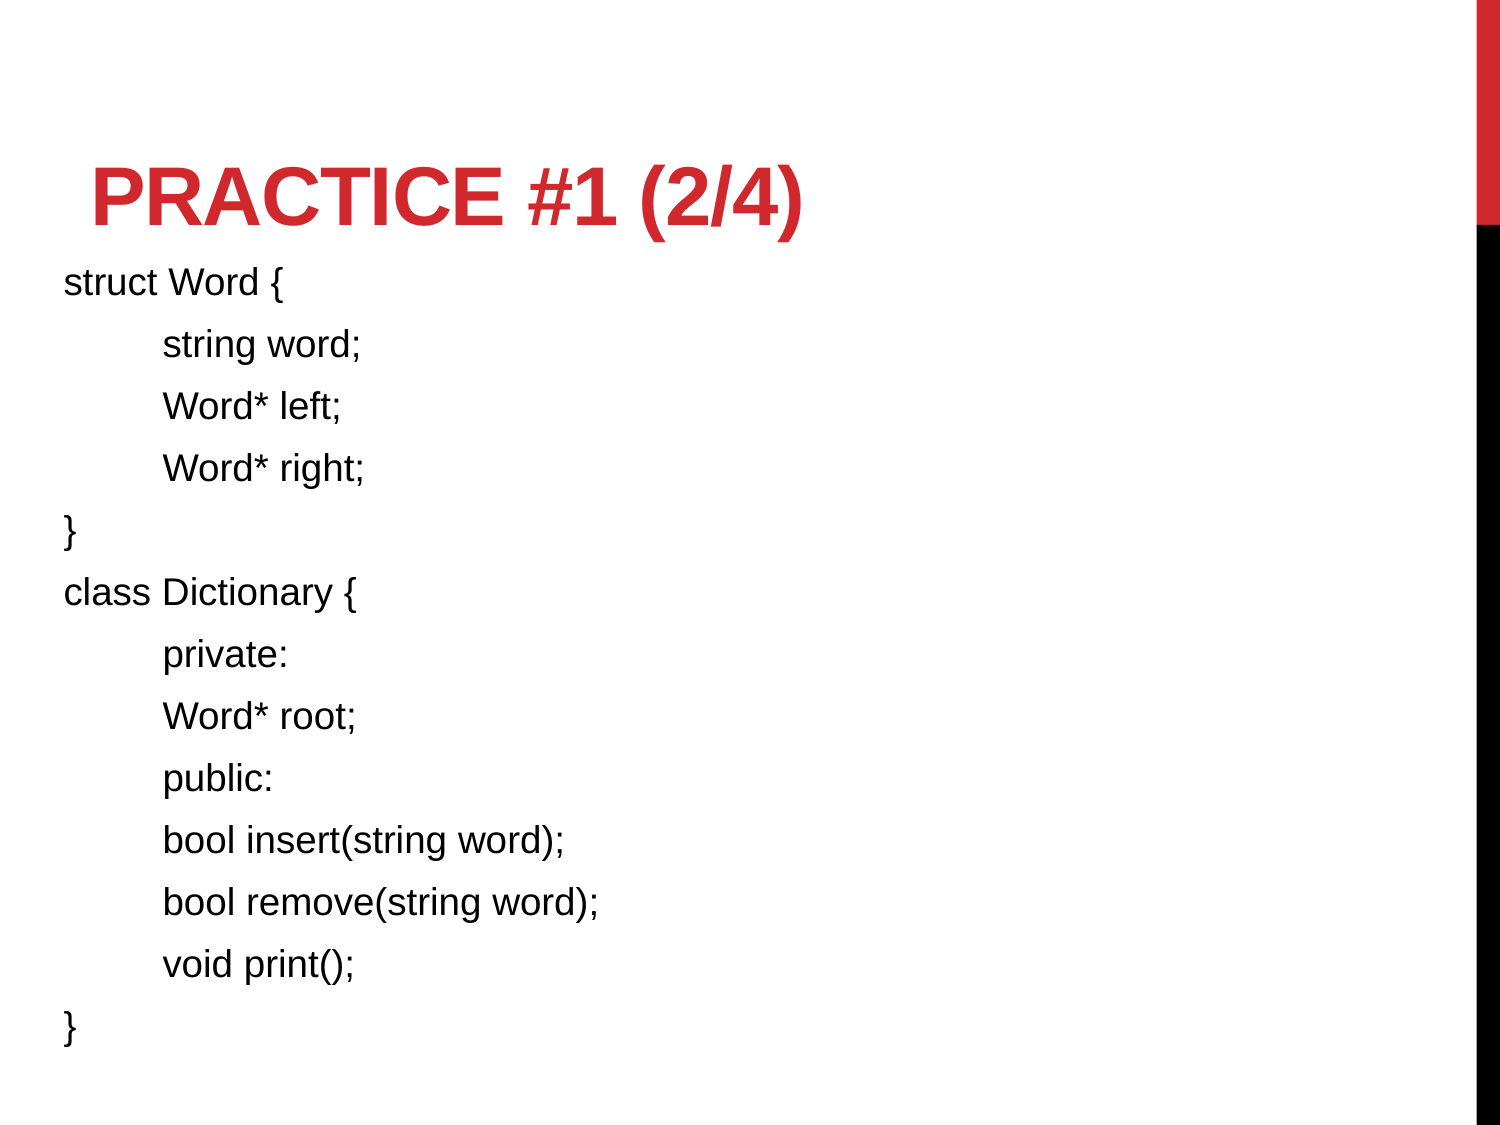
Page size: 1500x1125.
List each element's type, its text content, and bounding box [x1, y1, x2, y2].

title Practice #1 (2/4) [75, 25, 1025, 250]
list struct Word { string word; Word* left; Word* right; } class Dictionary { private: Word* root; public: bool insert(string word); bool remove(string word); void print(); } [48, 250, 1417, 1065]
